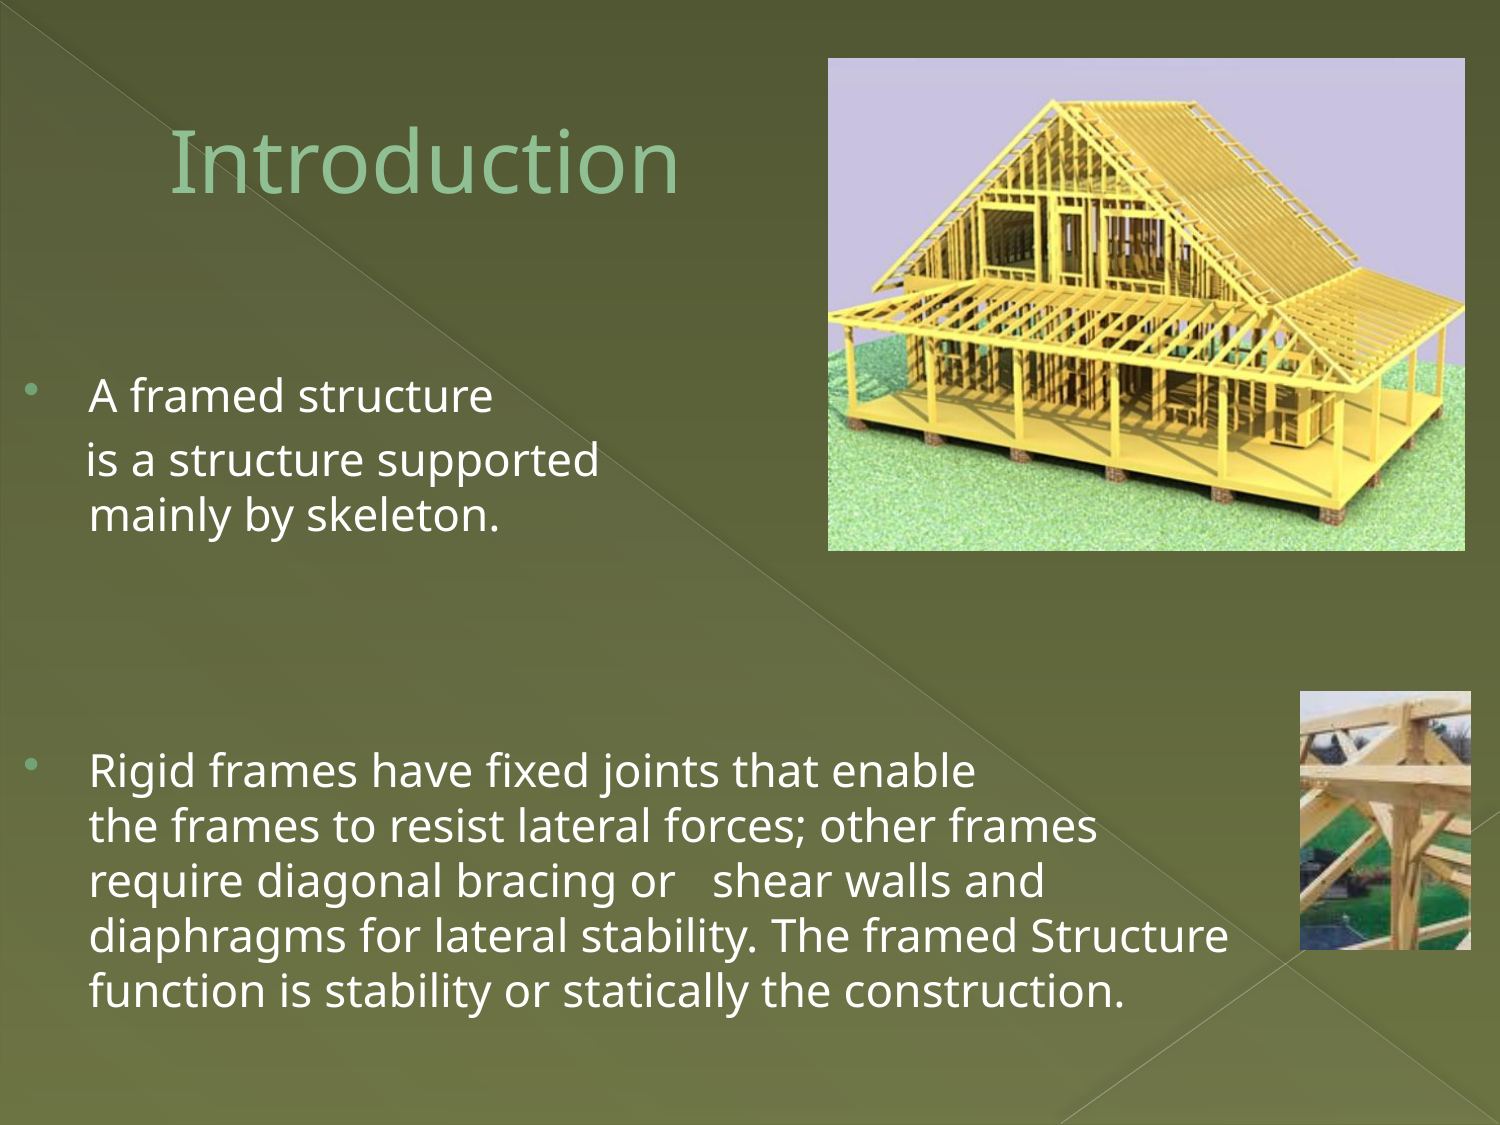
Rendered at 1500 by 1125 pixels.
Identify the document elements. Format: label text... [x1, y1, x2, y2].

title Introduction [75, 43, 1425, 274]
picture [827, 58, 1466, 551]
picture [1300, 691, 1471, 950]
list A framed structure is a structure supported mainly by skeleton. Rigid frames have fixed joints that enable the frames to resist lateral forces; other frames require diagonal bracing or shear walls and diaphragms for lateral stability. The framed Structure function is stability or statically the construction. [0, 359, 1261, 1079]
